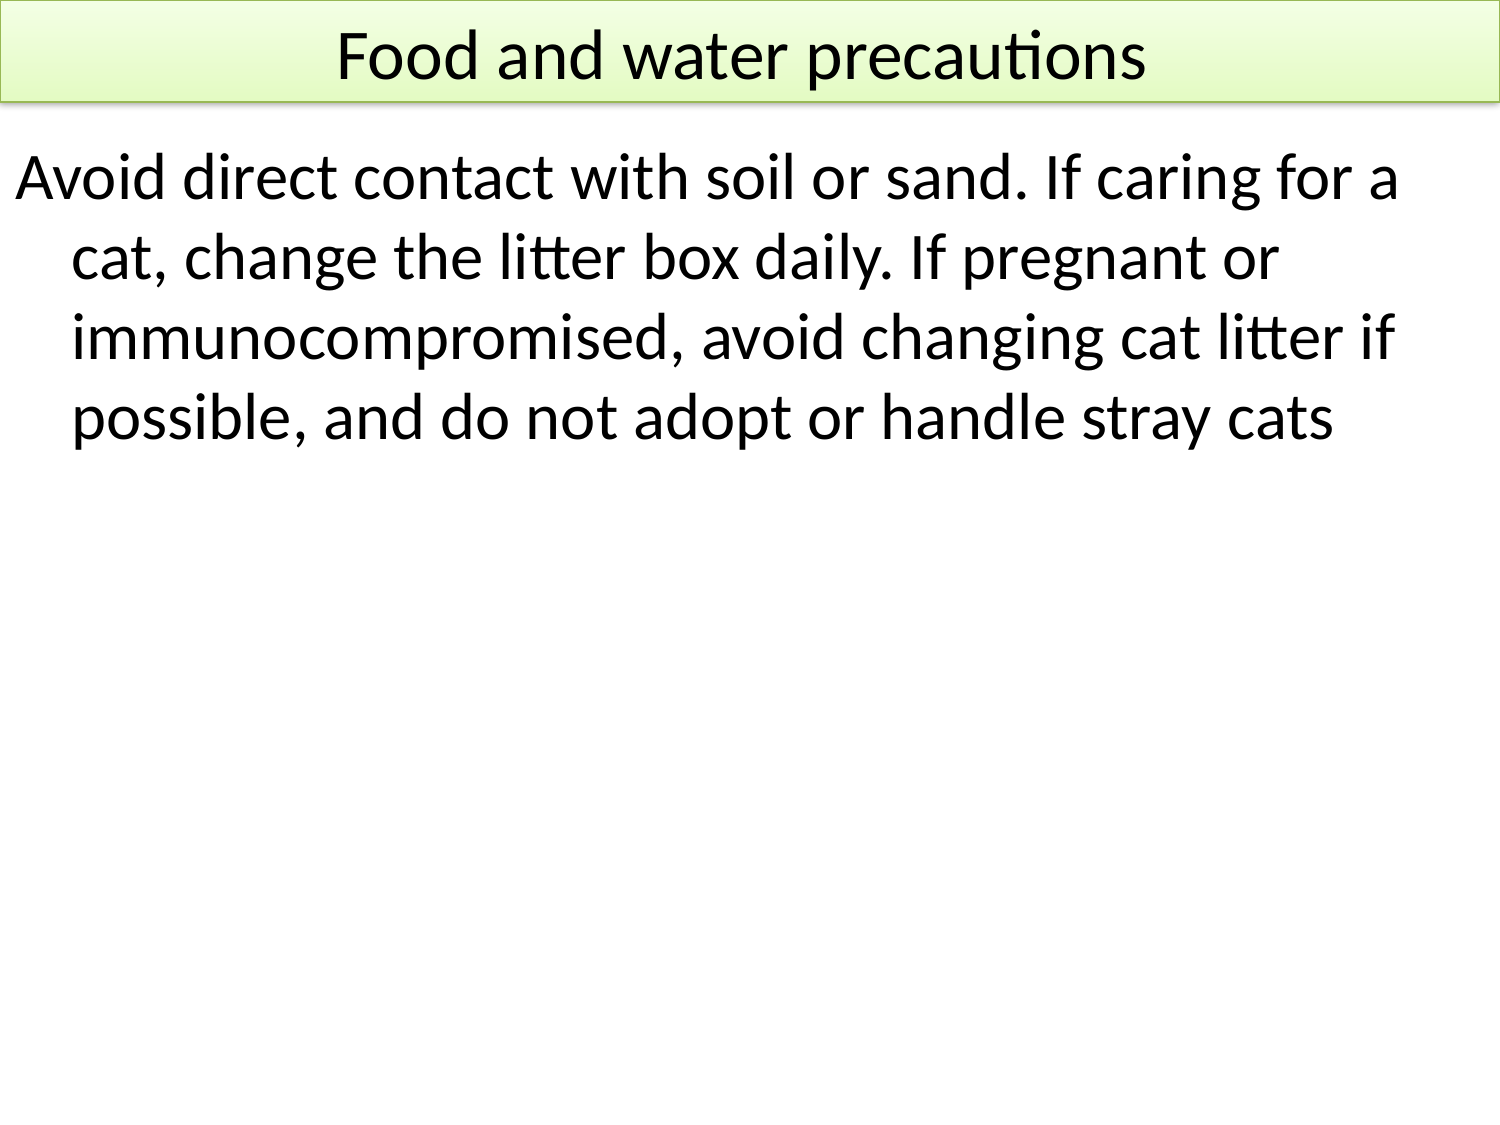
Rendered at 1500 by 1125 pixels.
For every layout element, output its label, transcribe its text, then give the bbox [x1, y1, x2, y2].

list Avoid direct contact with soil or sand. If caring for a cat, change the litter box daily. If pregnant or immunocompromised, avoid changing cat litter if possible, and do not adopt or handle stray cats [0, 125, 1500, 1005]
title Food and water precautions [0, 0, 1500, 103]
